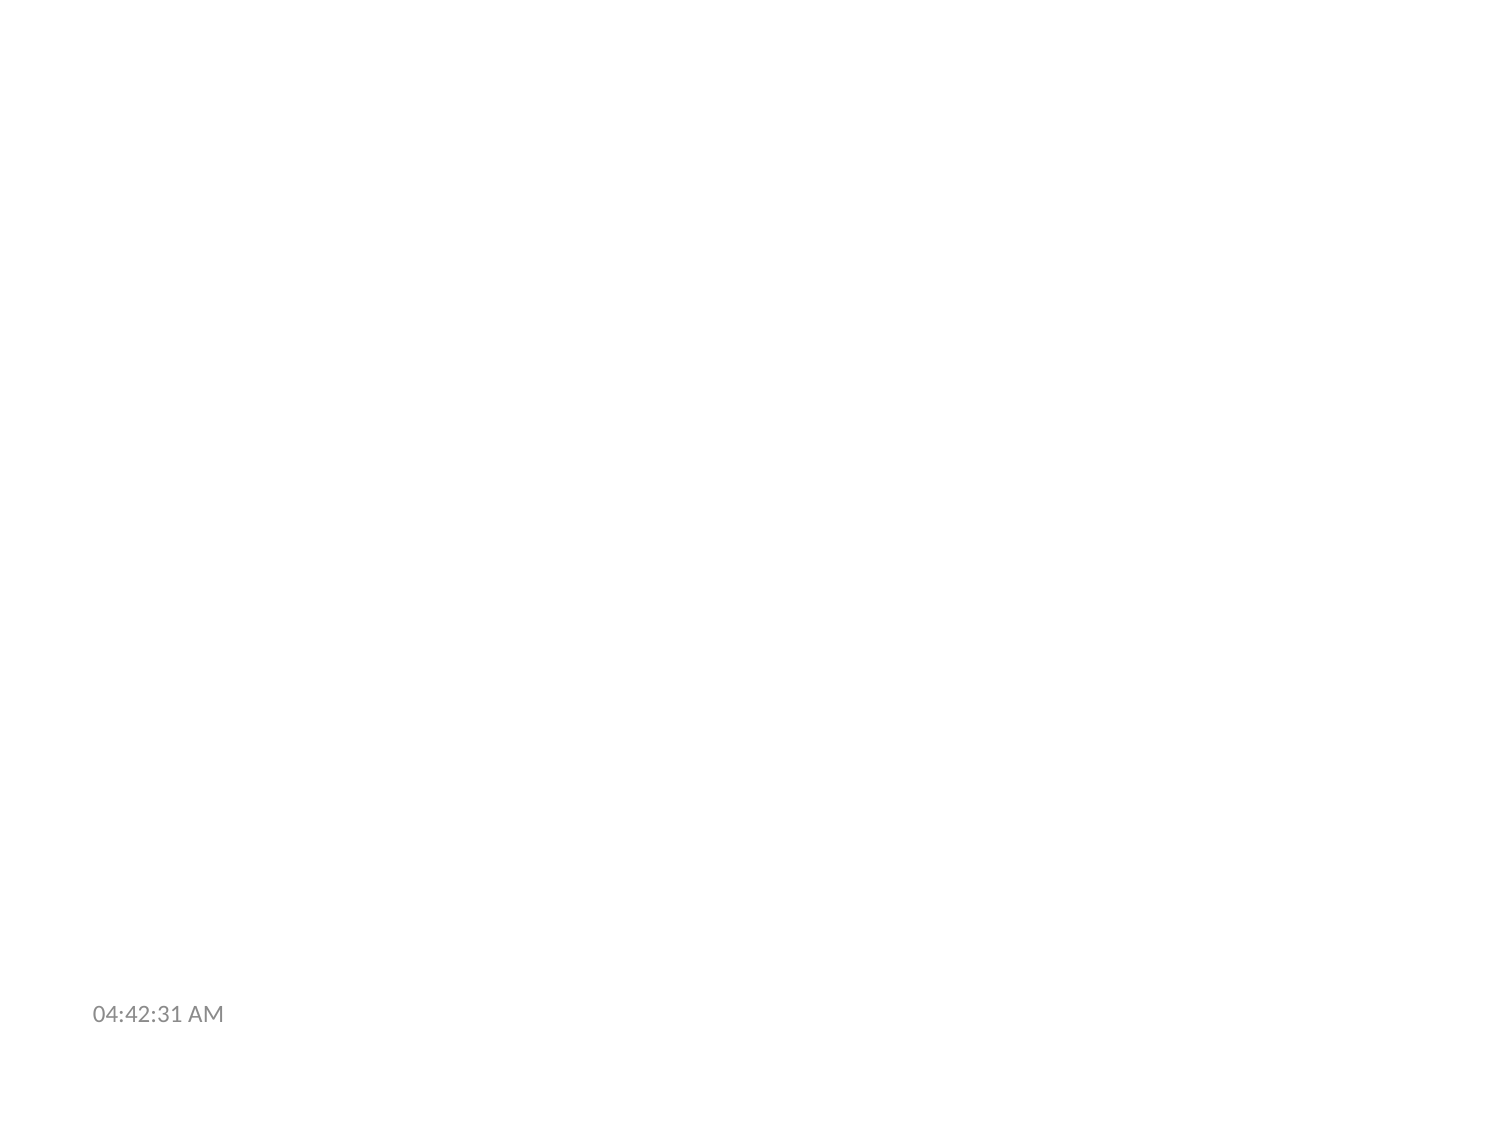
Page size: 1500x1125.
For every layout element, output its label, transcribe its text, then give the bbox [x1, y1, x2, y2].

text_box 3:35:09 PM [77, 982, 428, 1043]
